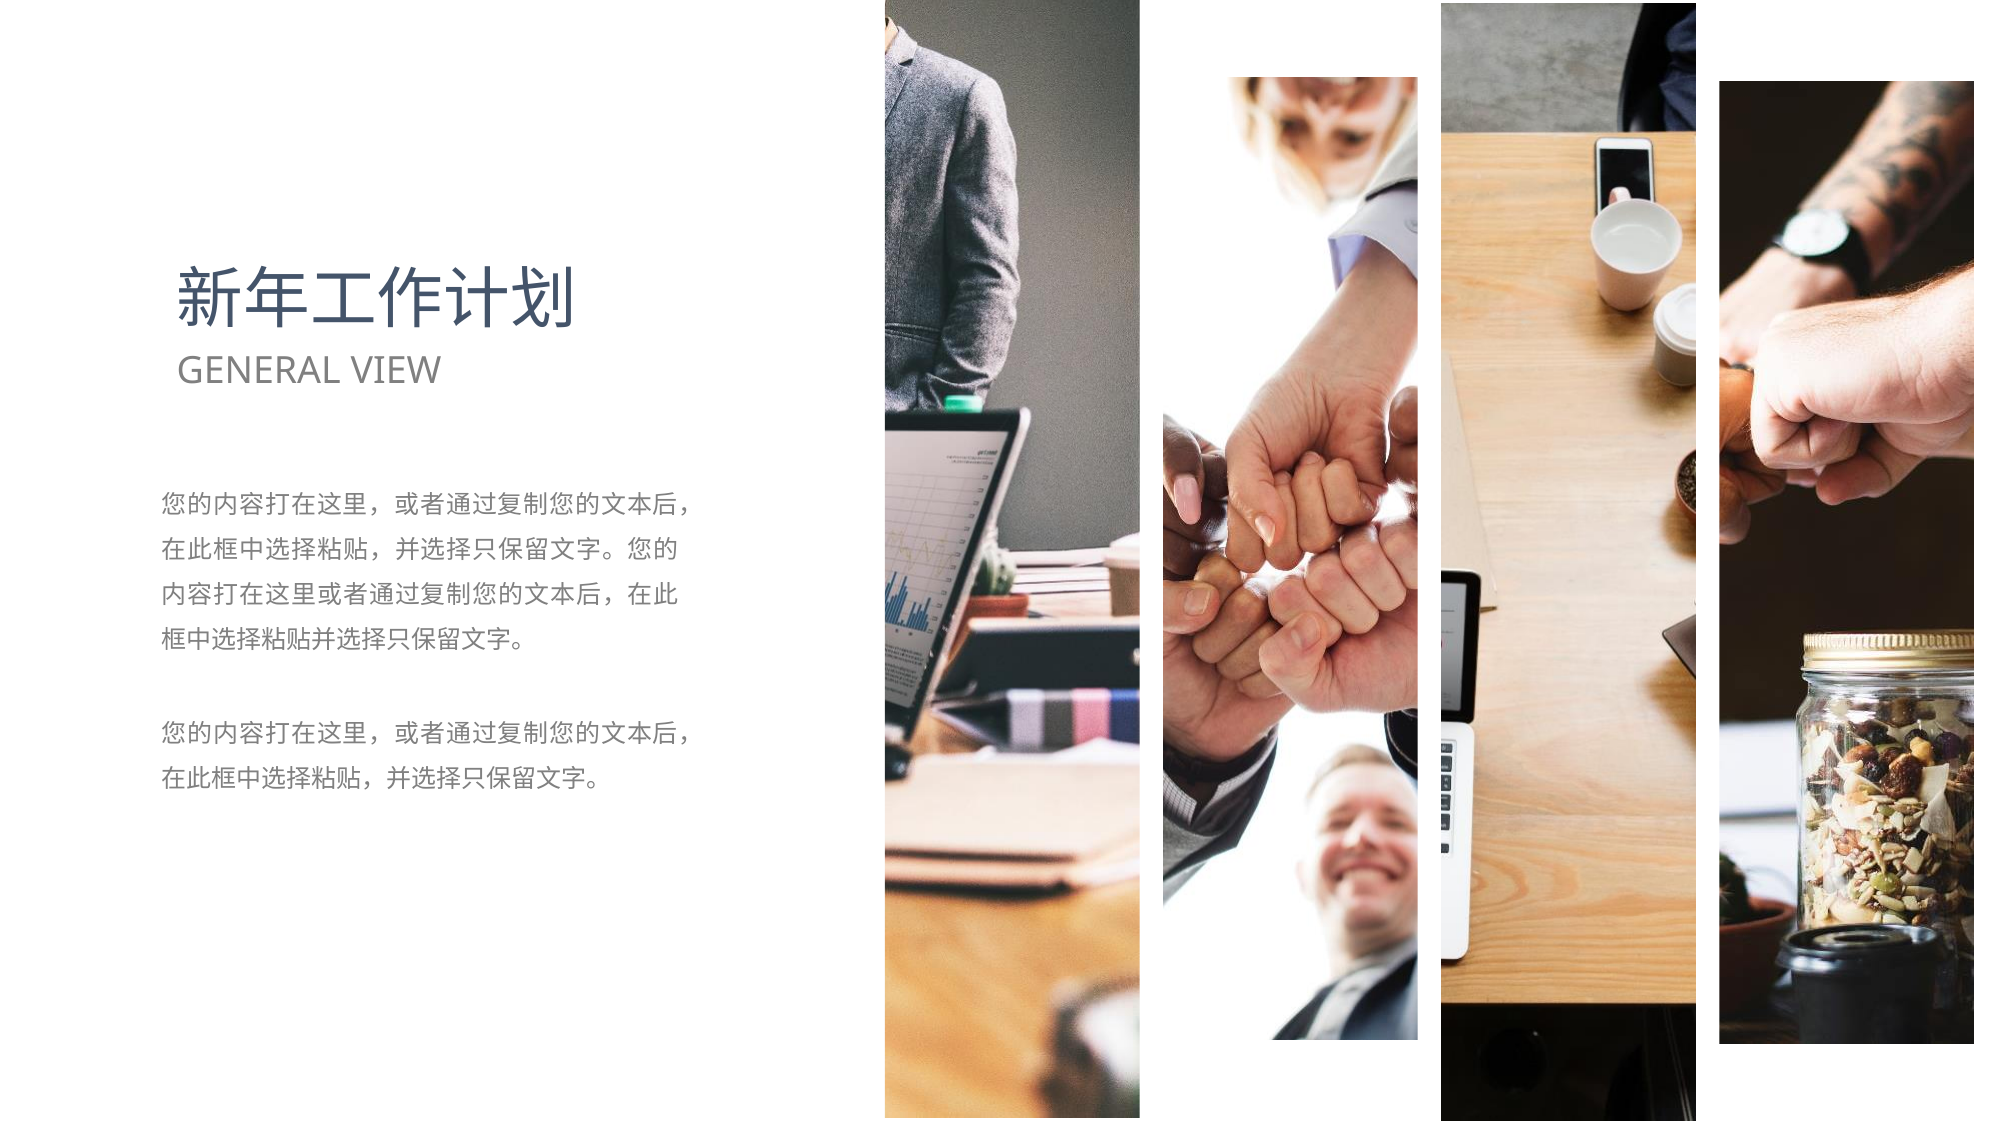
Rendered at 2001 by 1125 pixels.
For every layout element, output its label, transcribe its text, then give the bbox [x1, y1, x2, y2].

picture [1719, 81, 1974, 1044]
picture [1162, 77, 1418, 1040]
text_box 您的内容打在这里，或者通过复制您的文本后，在此框中选择粘贴，并选择只保留文字。 [161, 703, 680, 793]
text_box 您的内容打在这里，或者通过复制您的文本后，在此框中选择粘贴，并选择只保留文字。您的内容打在这里或者通过复制您的文本后，在此框中选择粘贴并选择只保留文字。 [161, 473, 680, 654]
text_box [161, 248, 641, 400]
picture [884, 0, 1140, 1118]
picture [1441, 3, 1696, 1122]
